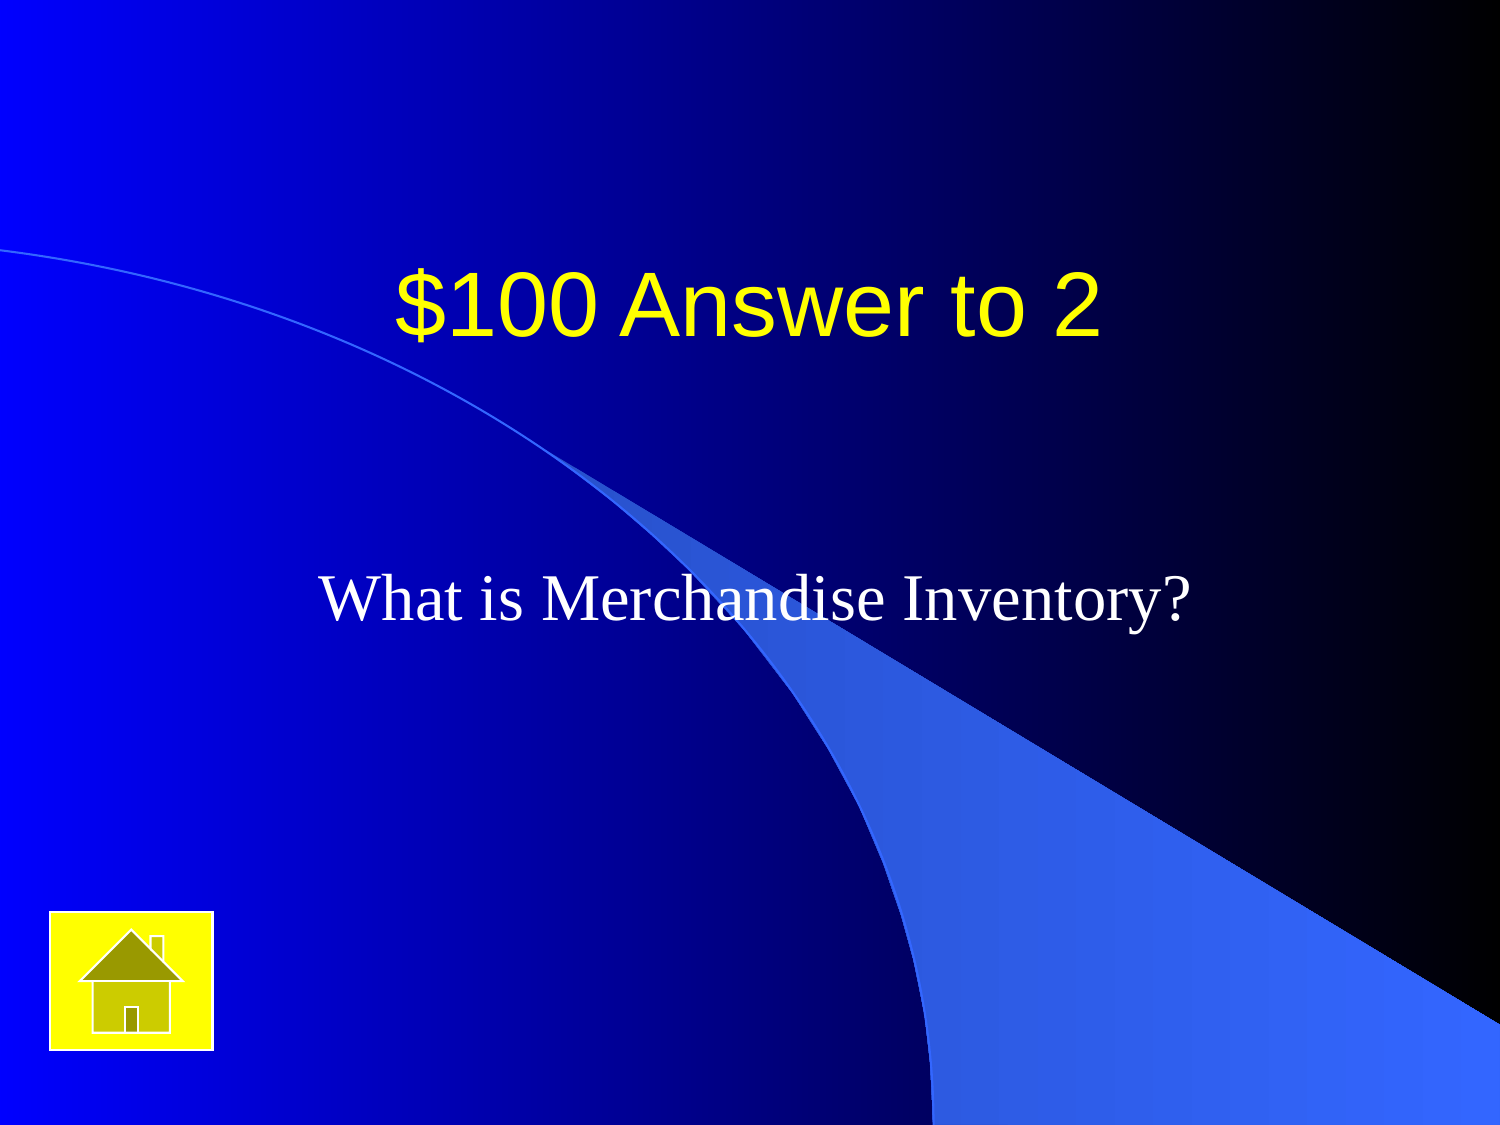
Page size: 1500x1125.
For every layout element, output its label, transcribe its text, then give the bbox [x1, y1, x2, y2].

title $100 Answer to 2 [112, 174, 1388, 363]
subtitle What is Merchandise Inventory? [112, 449, 1401, 738]
